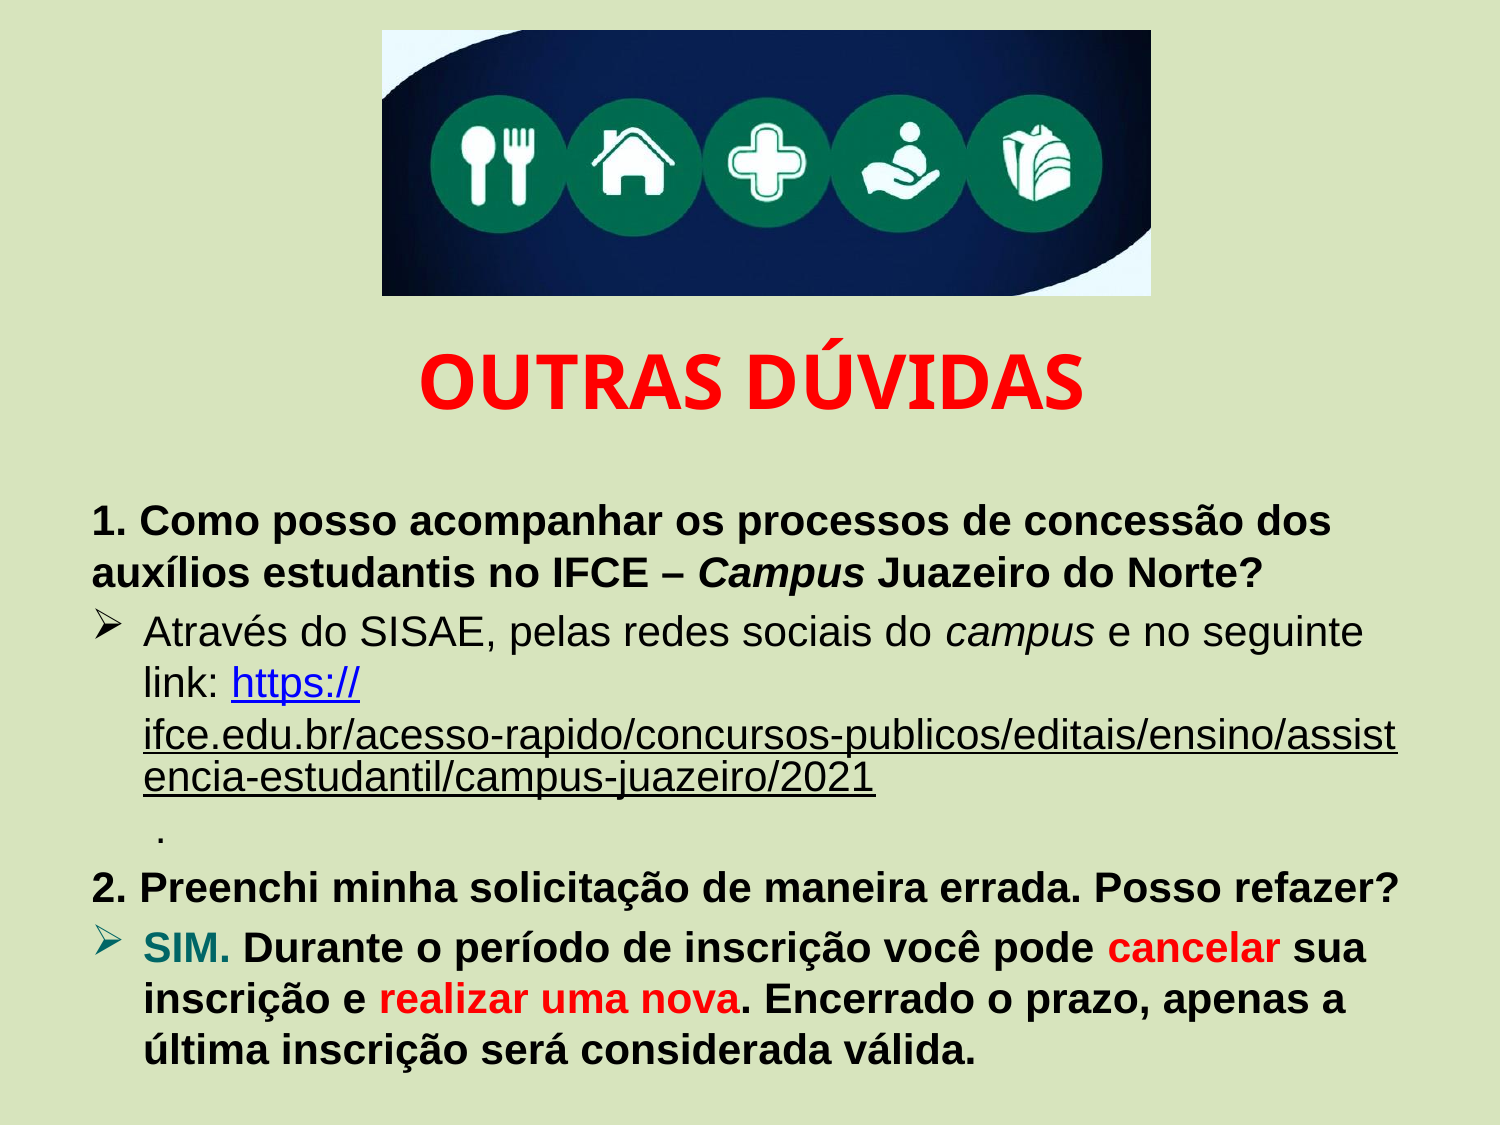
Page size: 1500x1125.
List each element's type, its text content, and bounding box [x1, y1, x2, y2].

picture [382, 30, 1151, 296]
list OUTRAS DÚVIDAS 1. Como posso acompanhar os processos de concessão dos auxílios estudantis no IFCE – Campus Juazeiro do Norte? Através do SISAE, pelas redes sociais do campus e no seguinte link: https://ifce.edu.br/acesso-rapido/concursos-publicos/editais/ensino/assistencia-estudantil/campus-juazeiro/2021 . 2. Preenchi minha solicitação de maneira errada. Posso refazer? SIM. Durante o período de inscrição você pode cancelar sua inscrição e realizar uma nova. Encerrado o prazo, apenas a última inscrição será considerada válida. [76, 326, 1427, 1069]
